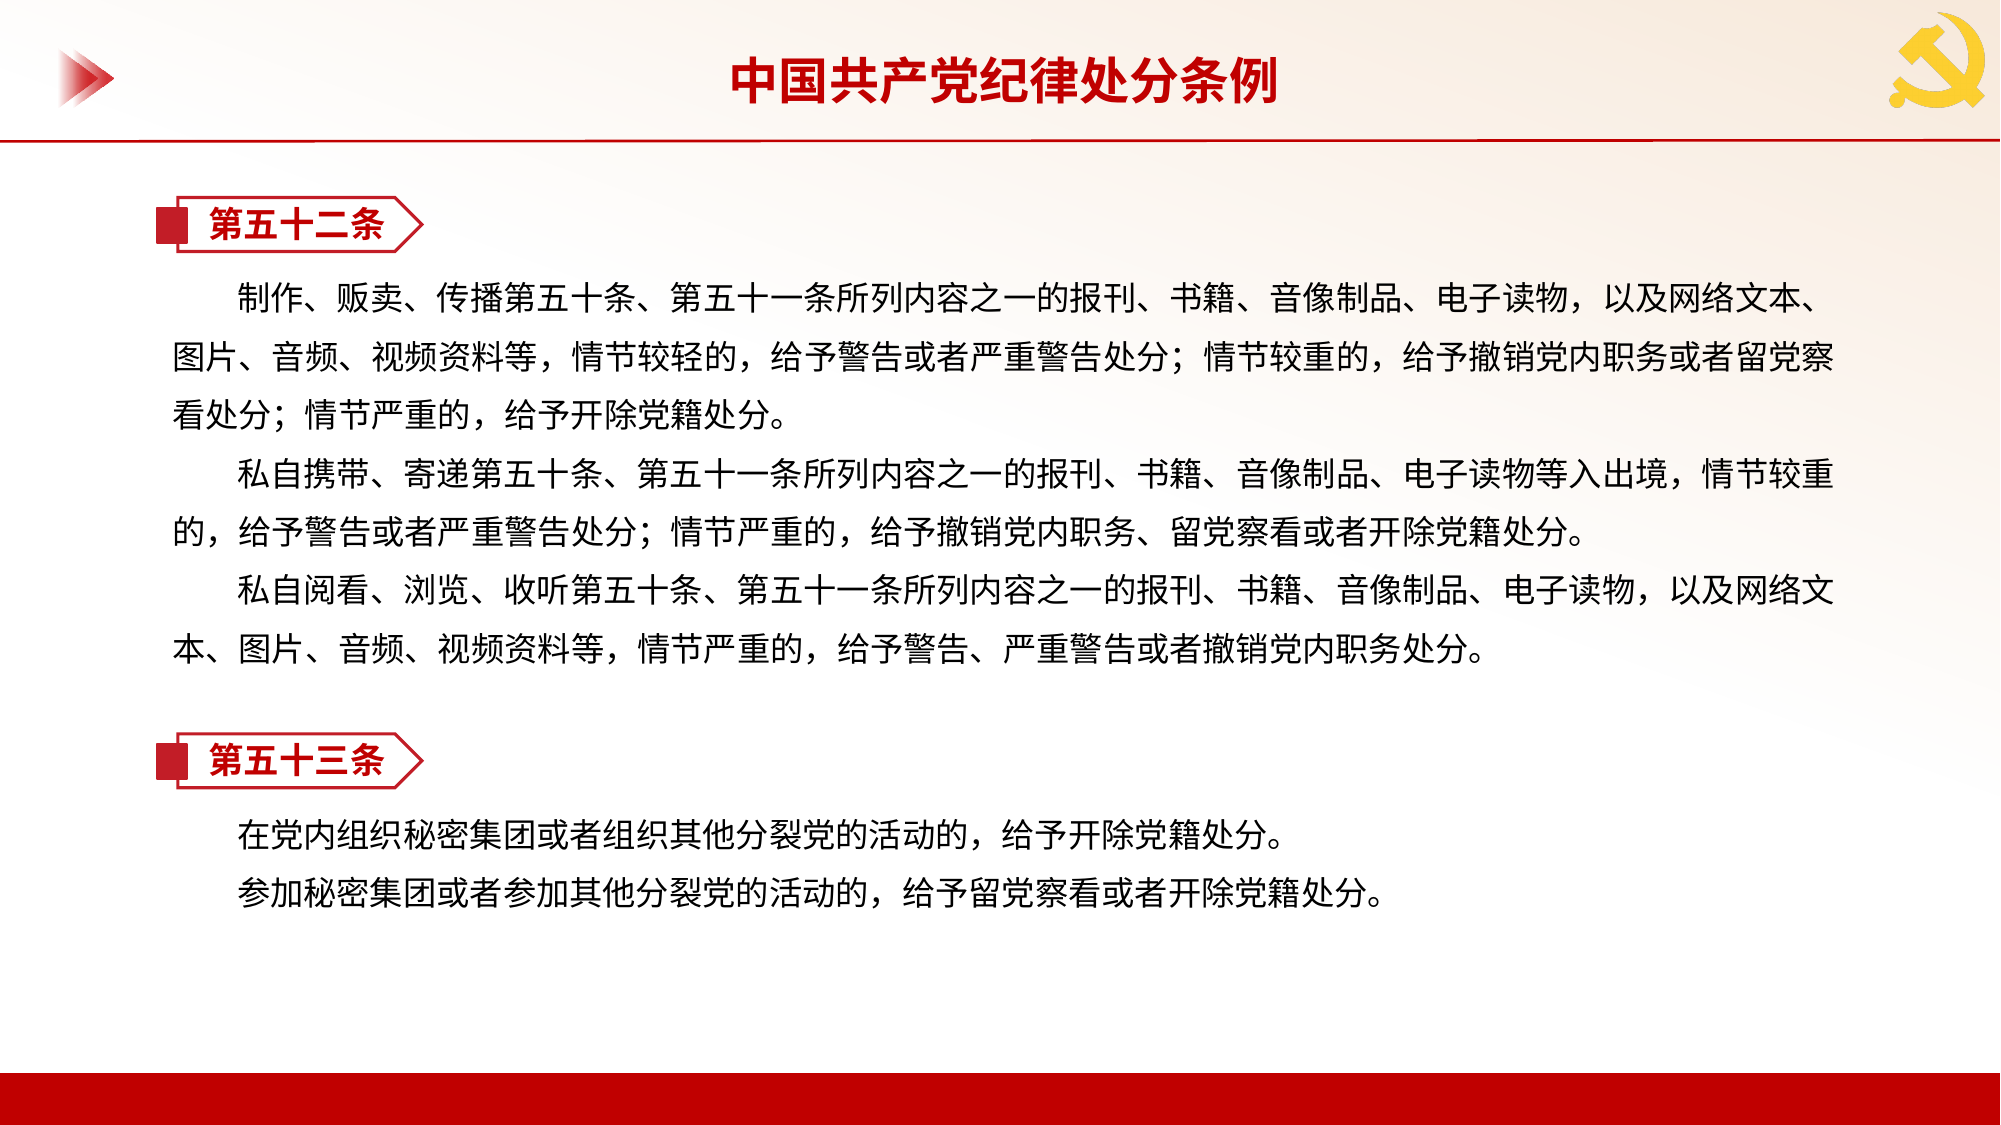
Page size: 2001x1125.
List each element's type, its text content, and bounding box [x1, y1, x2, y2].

text_box [0, 1072, 2000, 1125]
text_box 中国共产党纪律处分条例 [303, 29, 1705, 117]
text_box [156, 730, 422, 789]
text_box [156, 194, 422, 253]
text_box 制作、贩卖、传播第五十条、第五十一条所列内容之一的报刊、书籍、音像制品、电子读物，以及网络文本、图片、音频、视频资料等，情节较轻的，给予警告或者严重警告处分；情节较重的，给予撤销党内职务或者留党察看处分；情节严重的，给予开除党籍处分。 私自携带、寄递第五十条、第五十一条所列内容之一的报刊、书籍、音像制品、电子读物等入出境，情节较重的，给予警告或者严重警告处分；情节严重的，给予撤销党内职务、留党察看或者开除党籍处分。 私自阅看、浏览、收听第五十条、第五十一条所列内容之一的报刊、书籍、音像制品、电子读物，以及网络文本、图片、音频、视频资料等，情节严重的，给予警告、严重警告或者撤销党内职务处分。 [157, 251, 1850, 334]
picture [1889, 12, 1985, 108]
text_box 在党内组织秘密集团或者组织其他分裂党的活动的，给予开除党籍处分。 参加秘密集团或者参加其他分裂党的活动的，给予留党察看或者开除党籍处分。 [157, 788, 1850, 870]
